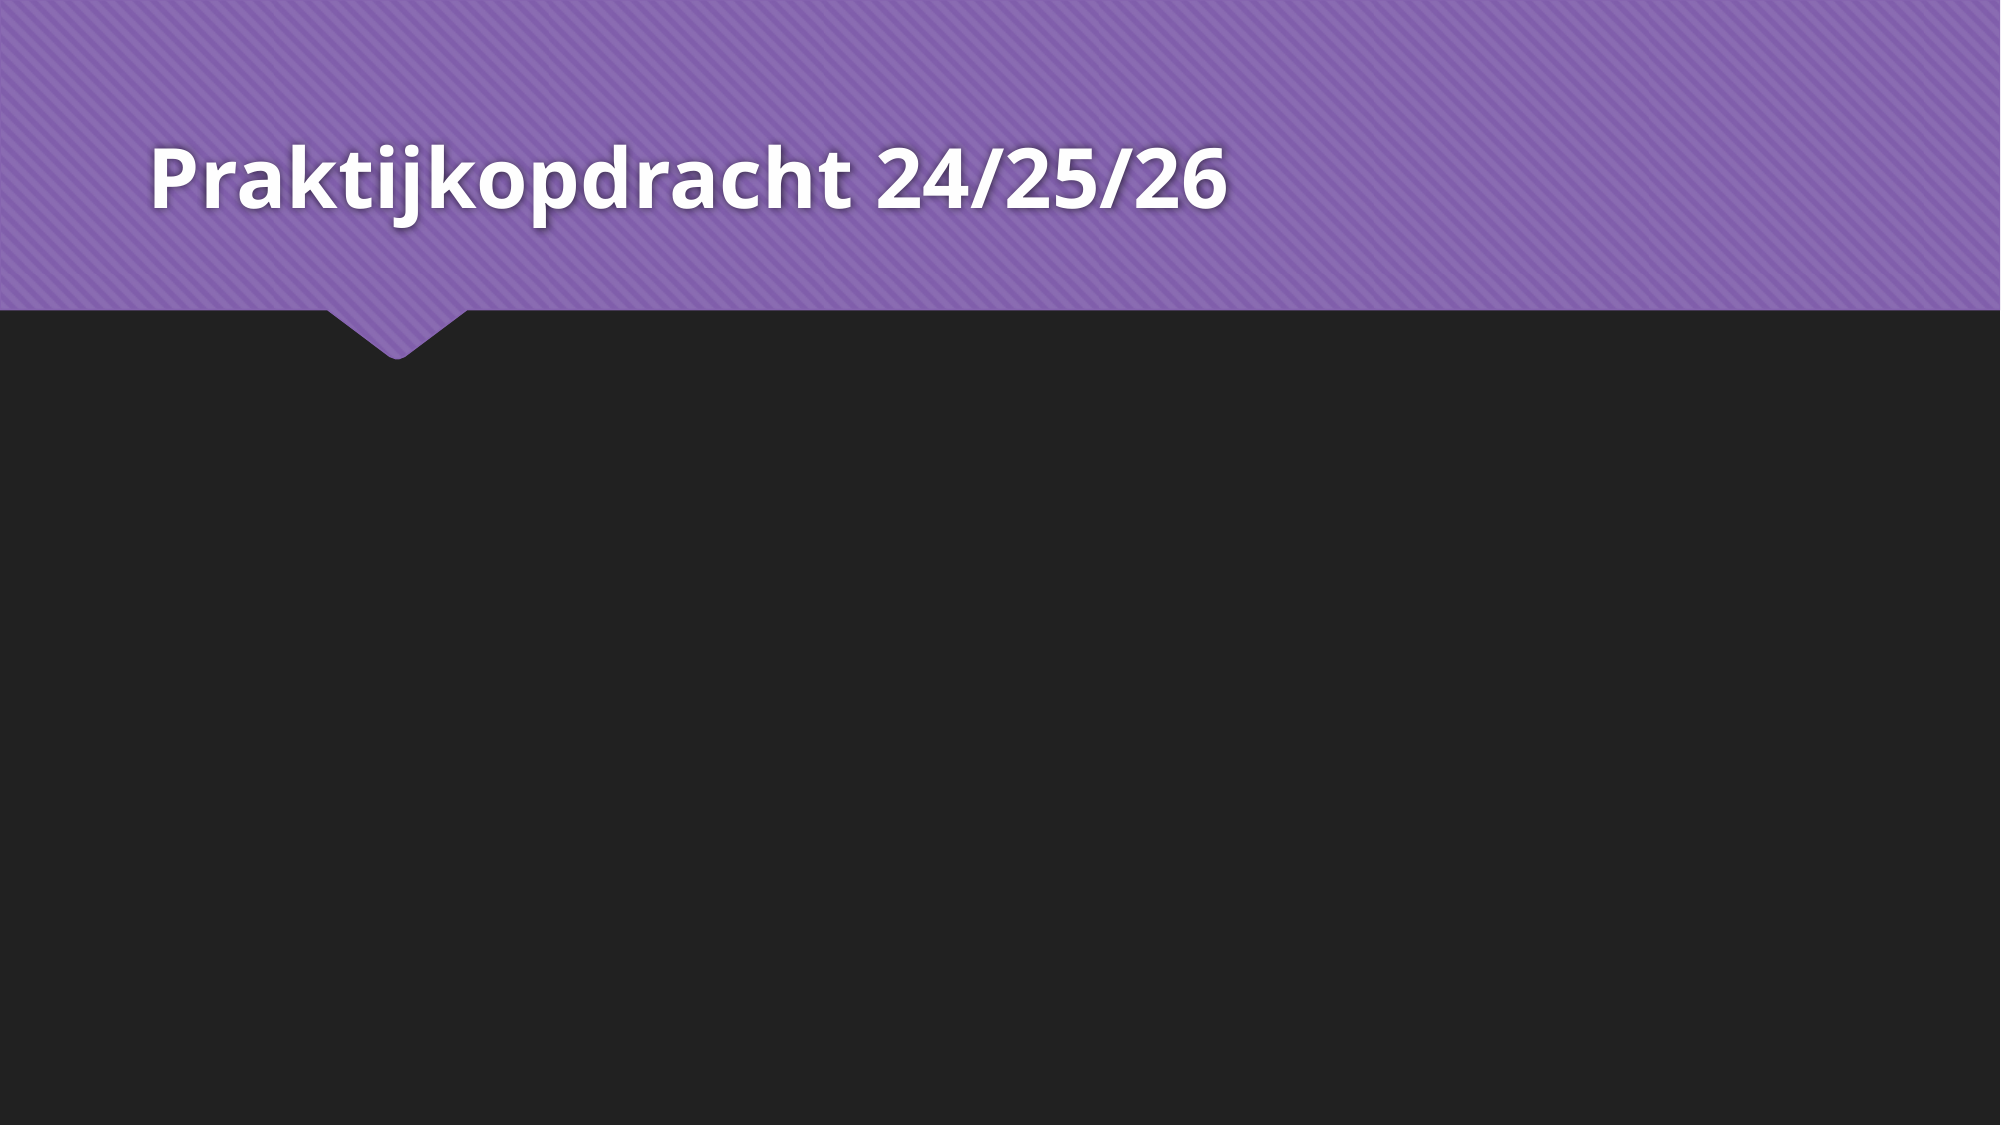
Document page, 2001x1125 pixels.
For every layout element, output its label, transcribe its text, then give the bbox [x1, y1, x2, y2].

title Praktijkopdracht 24/25/26 [132, 73, 1868, 233]
